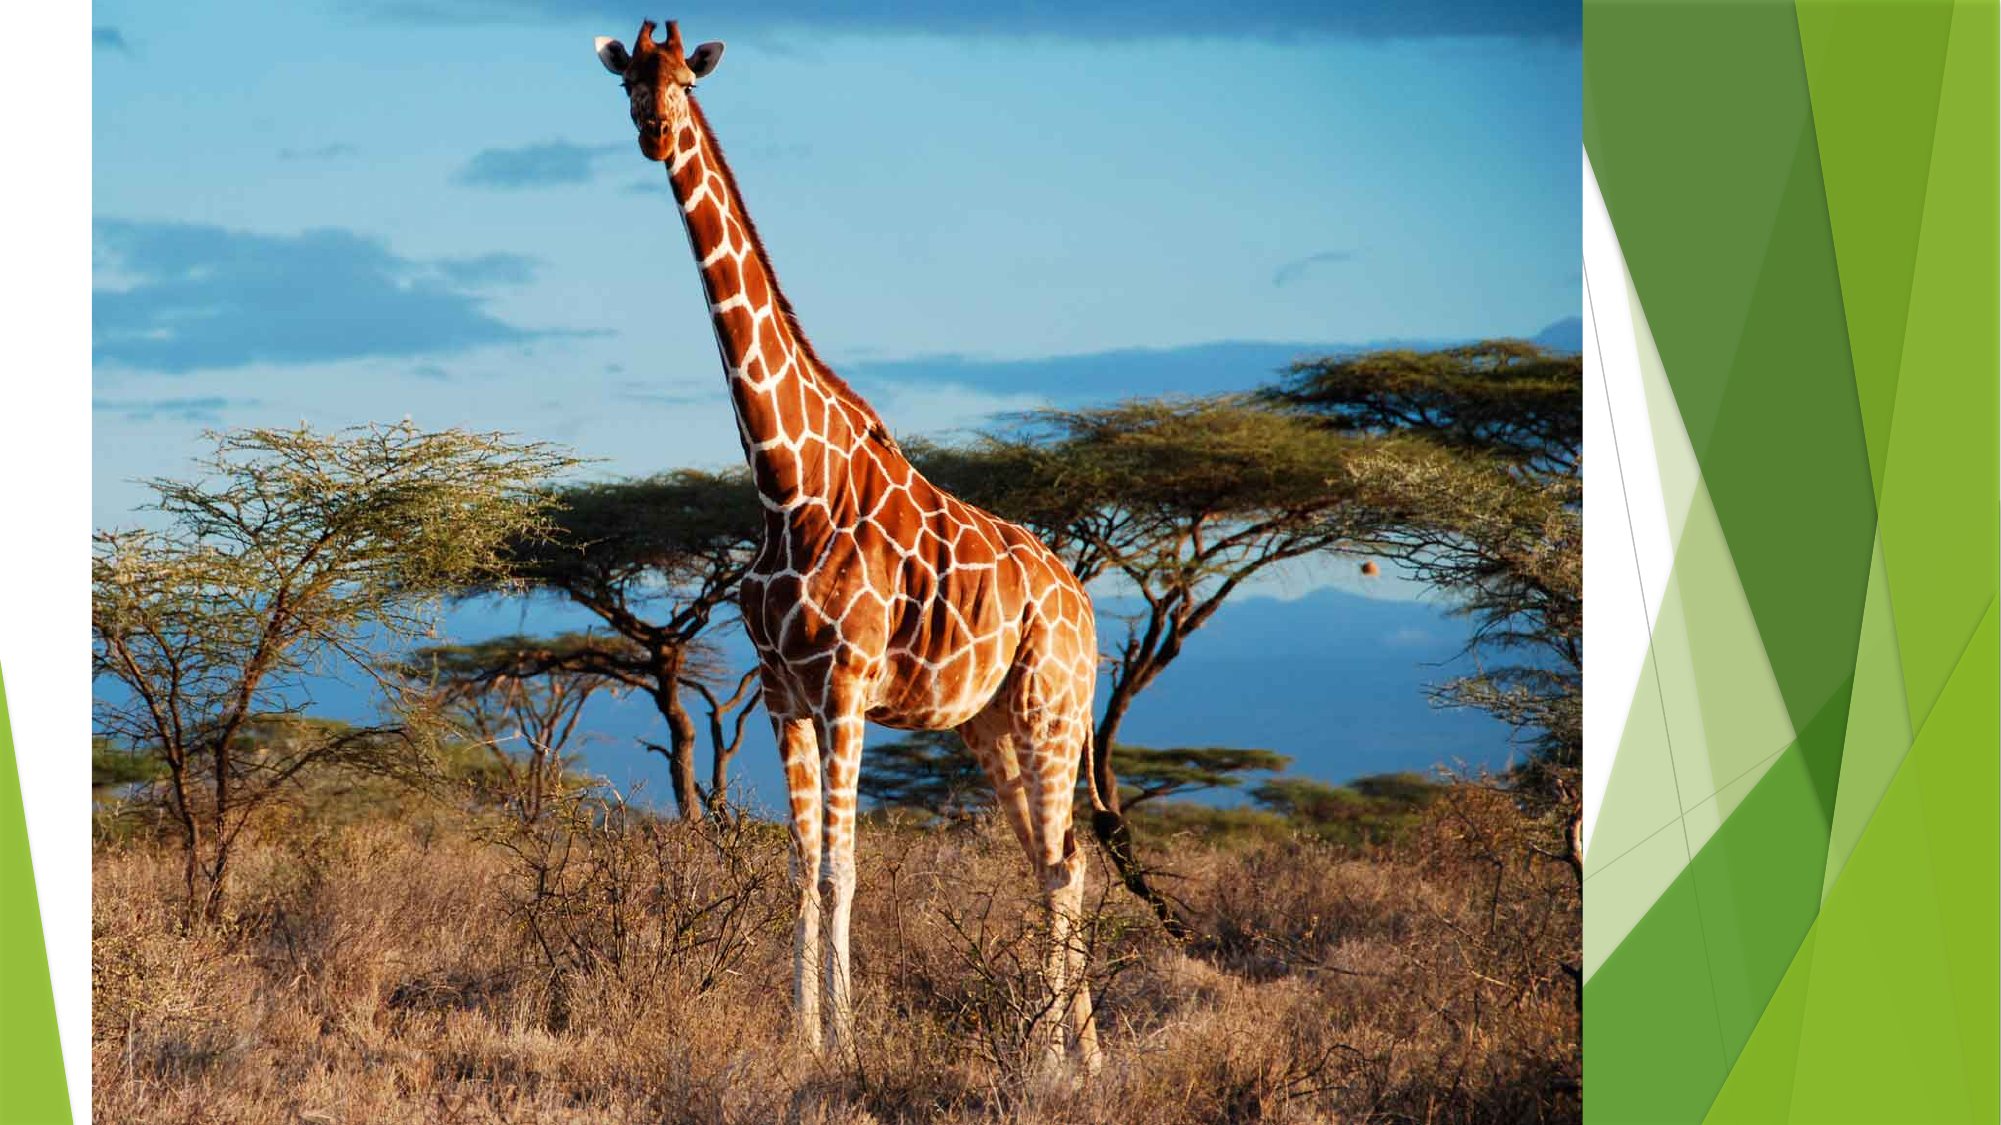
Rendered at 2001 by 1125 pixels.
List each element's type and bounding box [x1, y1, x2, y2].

picture [91, 0, 1584, 1125]
